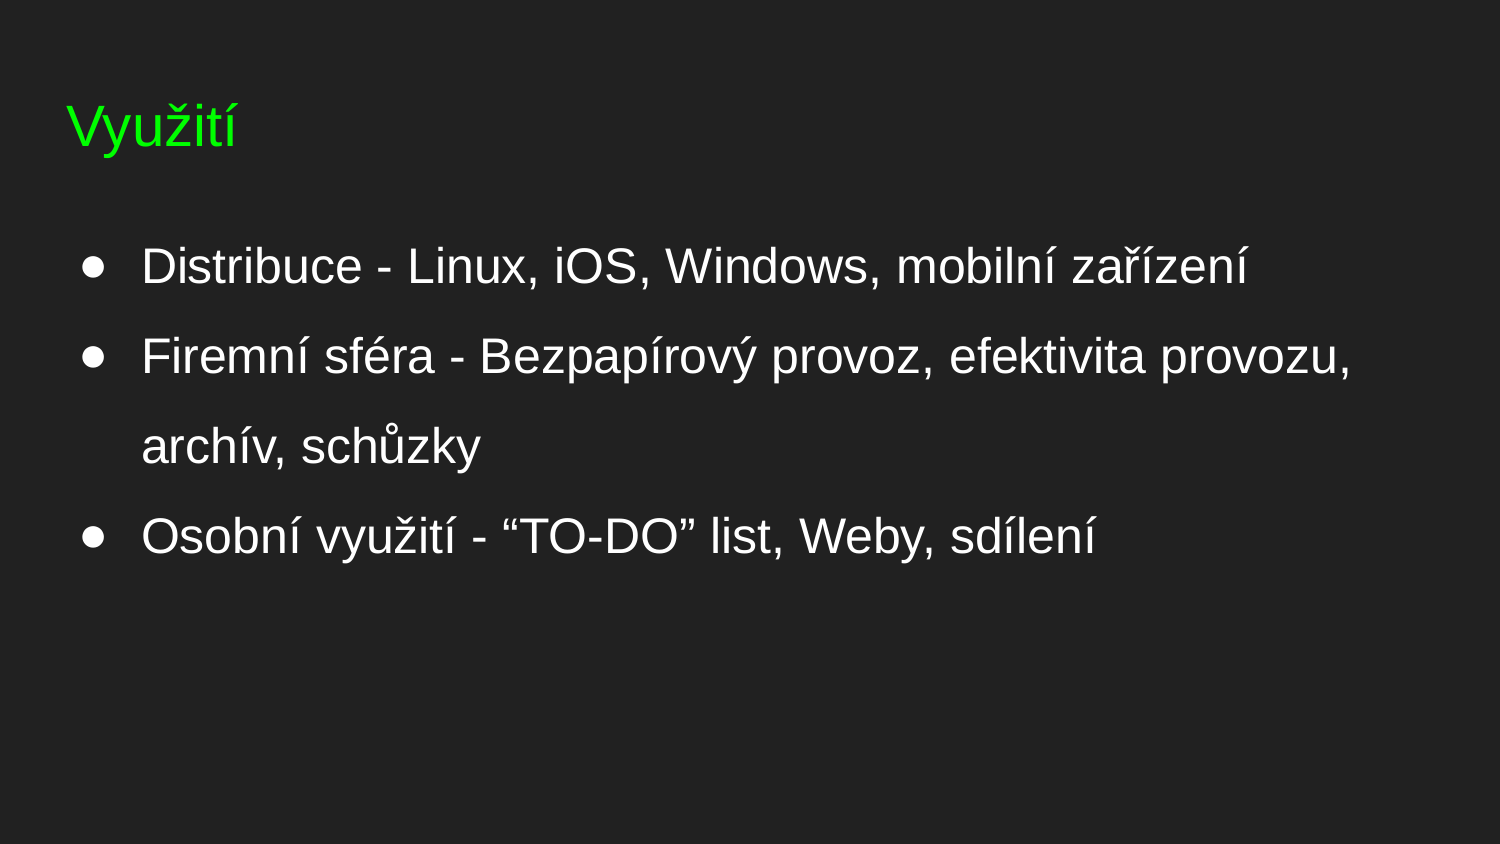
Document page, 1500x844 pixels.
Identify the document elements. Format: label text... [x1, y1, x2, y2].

title Využití [51, 72, 1449, 167]
list Distribuce - Linux, iOS, Windows, mobilní zařízení Firemní sféra - Bezpapírový provoz, efektivita provozu, archív, schůzky Osobní využití - “TO-DO” list, Weby, sdílení [51, 189, 1449, 750]
